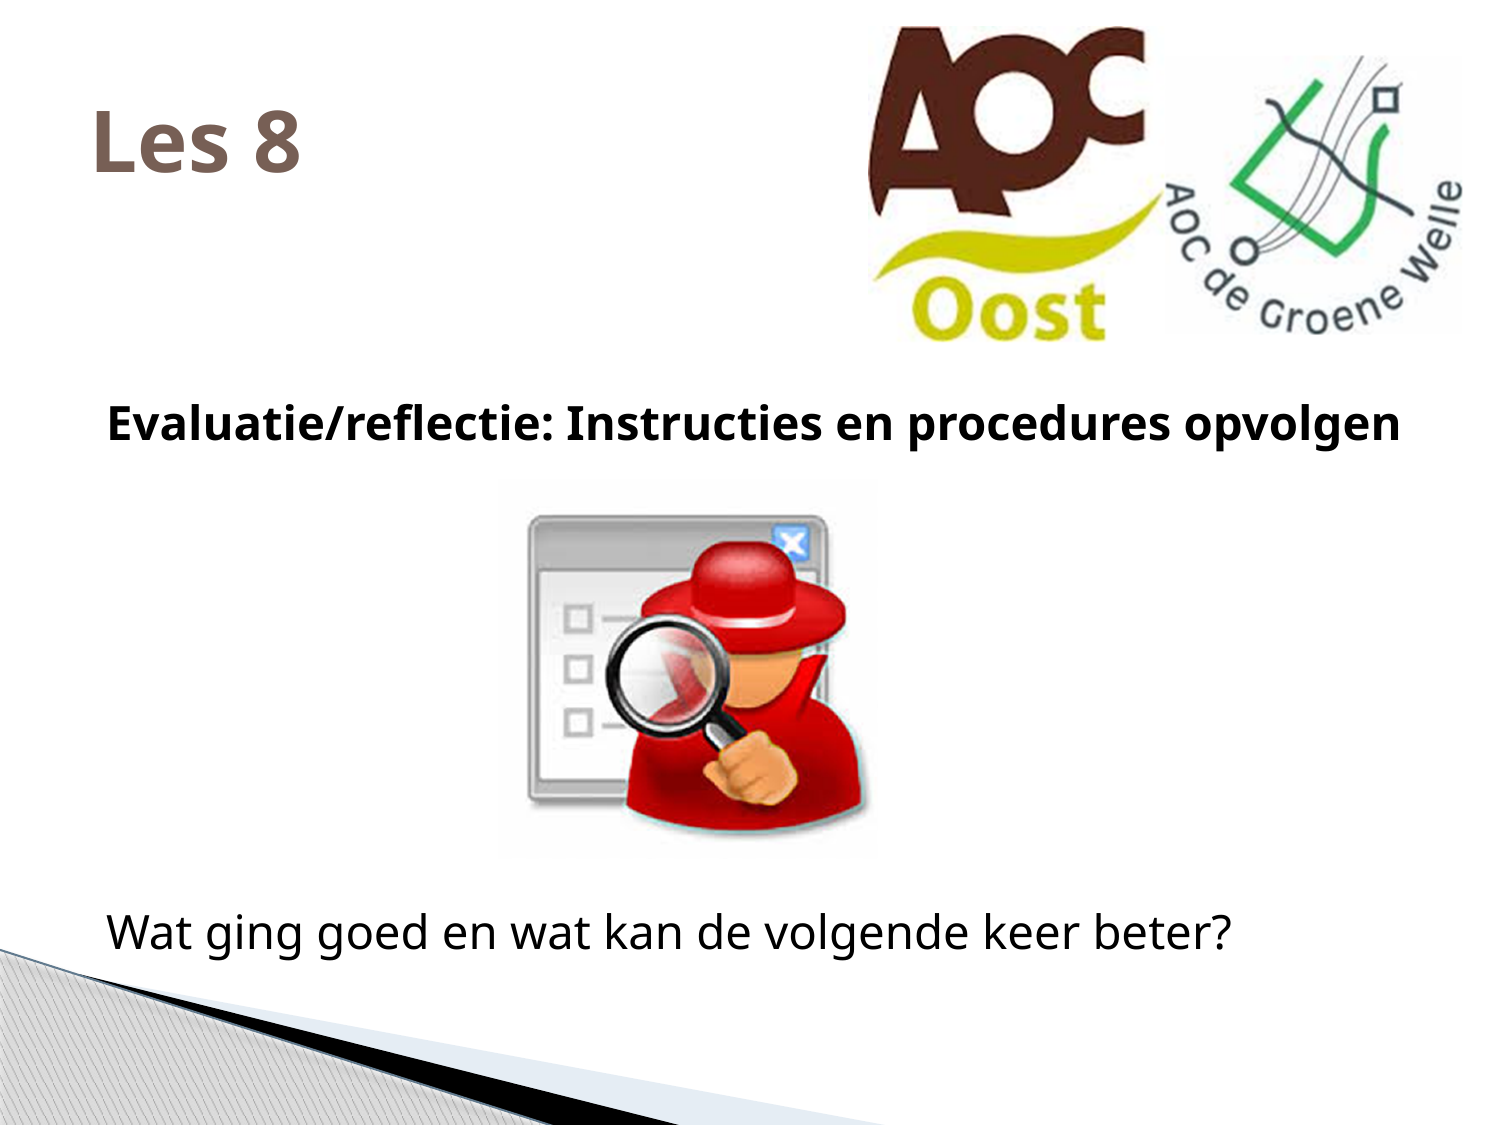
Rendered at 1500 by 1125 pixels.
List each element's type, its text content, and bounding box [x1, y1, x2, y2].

picture [498, 479, 878, 859]
title Les 8 [75, 45, 862, 233]
list Evaluatie/reflectie: Instructies en procedures opvolgen Wat ging goed en wat kan de volgende keer beter? [75, 385, 1425, 986]
picture [867, 26, 1473, 365]
